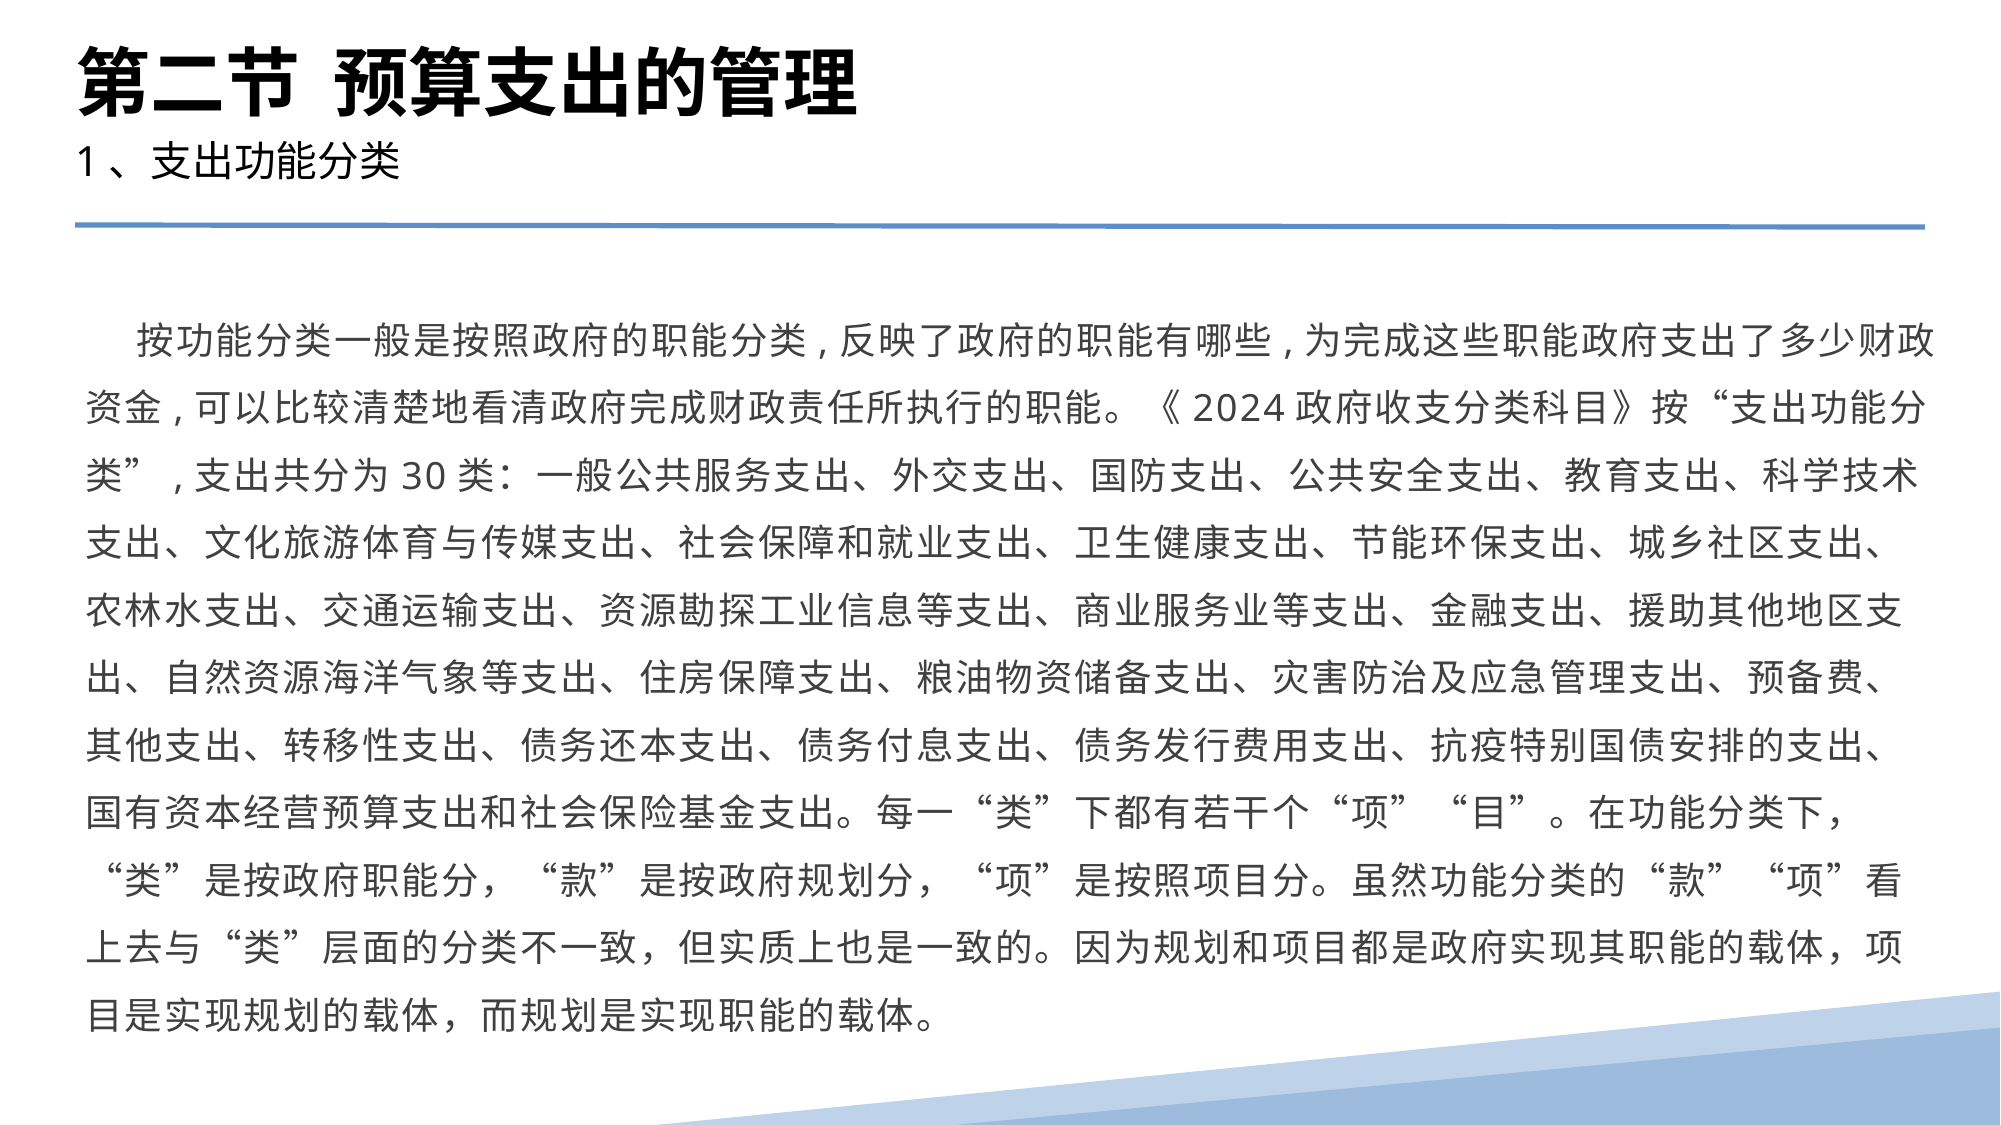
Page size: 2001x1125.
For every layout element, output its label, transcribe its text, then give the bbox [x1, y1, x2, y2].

text_box 第二节 预算支出的管理 [75, 24, 1925, 124]
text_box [656, 991, 2000, 1125]
text_box 按功能分类一般是按照政府的职能分类,反映了政府的职能有哪些,为完成这些职能政府支出了多少财政资金,可以比较清楚地看清政府完成财政责任所执行的职能。《2024政府收支分类科目》按“支出功能分类”,支出共分为30类：一般公共服务支出、外交支出、国防支出、公共安全支出、教育支出、科学技术支出、文化旅游体育与传媒支出、社会保障和就业支出、卫生健康支出、节能环保支出、城乡社区支出、农林水支出、交通运输支出、资源勘探工业信息等支出、商业服务业等支出、金融支出、援助其他地区支出、自然资源海洋气象等支出、住房保障支出、粮油物资储备支出、灾害防治及应急管理支出、预备费、其他支出、转移性支出、债务还本支出、债务付息支出、债务发行费用支出、抗疫特别国债安排的支出、国有资本经营预算支出和社会保险基金支出。每一“类”下都有若干个“项”“目”。在功能分类下，“类”是按政府职能分，“款”是按政府规划分，“项”是按照项目分。虽然功能分类的“款”“项”看上去与“类”层面的分类不一致，但实质上也是一致的。因为规划和项目都是政府实现其职能的载体，项目是实现规划的载体，而规划是实现职能的载体。 [74, 252, 1953, 1079]
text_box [74, 224, 1925, 228]
text_box 1、支出功能分类 [75, 124, 1925, 200]
